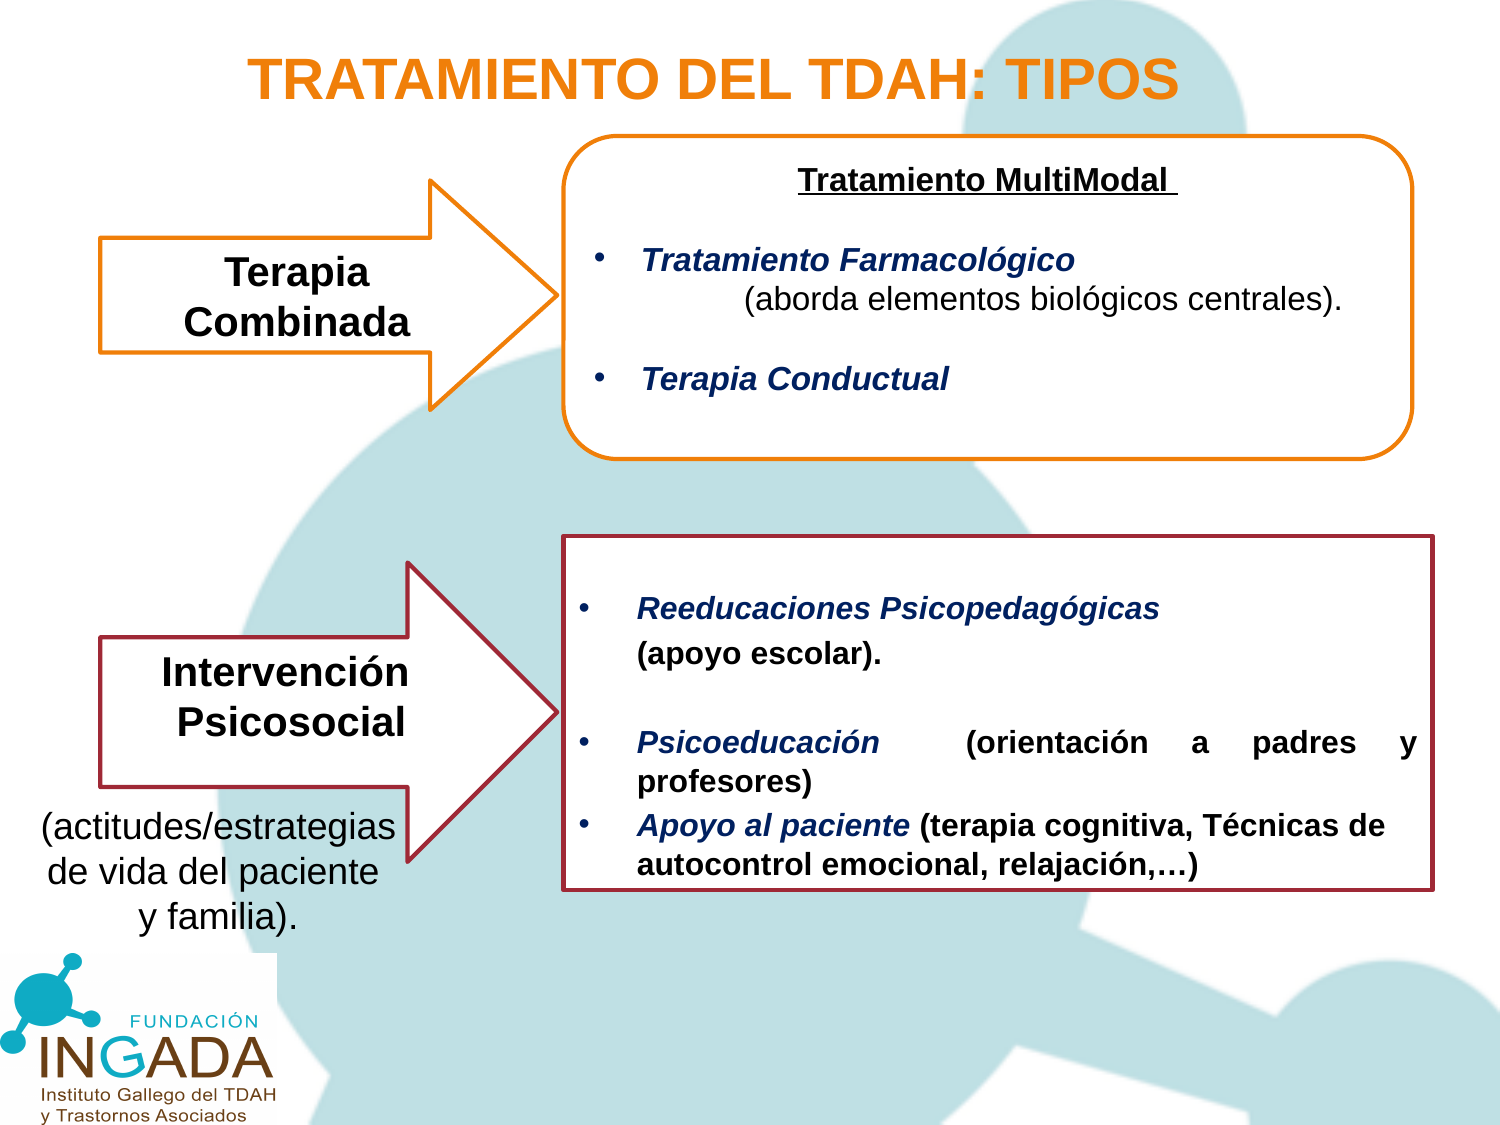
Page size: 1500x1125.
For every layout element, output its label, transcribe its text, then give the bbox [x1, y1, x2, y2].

text_box Terapia Combinada [98, 178, 560, 412]
text_box (actitudes/estrategias de vida del paciente y familia). [0, 794, 438, 945]
list Reeducaciones Psicopedagógicas (apoyo escolar). Psicoeducación (orientación a padres y profesores) Apoyo al paciente (terapia cognitiva, Técnicas de autocontrol emocional, relajación,…) [561, 534, 1435, 892]
text_box Tratamiento MultiModal Tratamiento Farmacológico (aborda elementos biológicos centrales). Terapia Conductual [561, 133, 1415, 462]
picture [0, 953, 277, 1125]
text_box Intervención Psicosocial [98, 560, 560, 835]
title TRATAMIENTO DEL TDAH: TIPOS [46, 0, 1397, 153]
